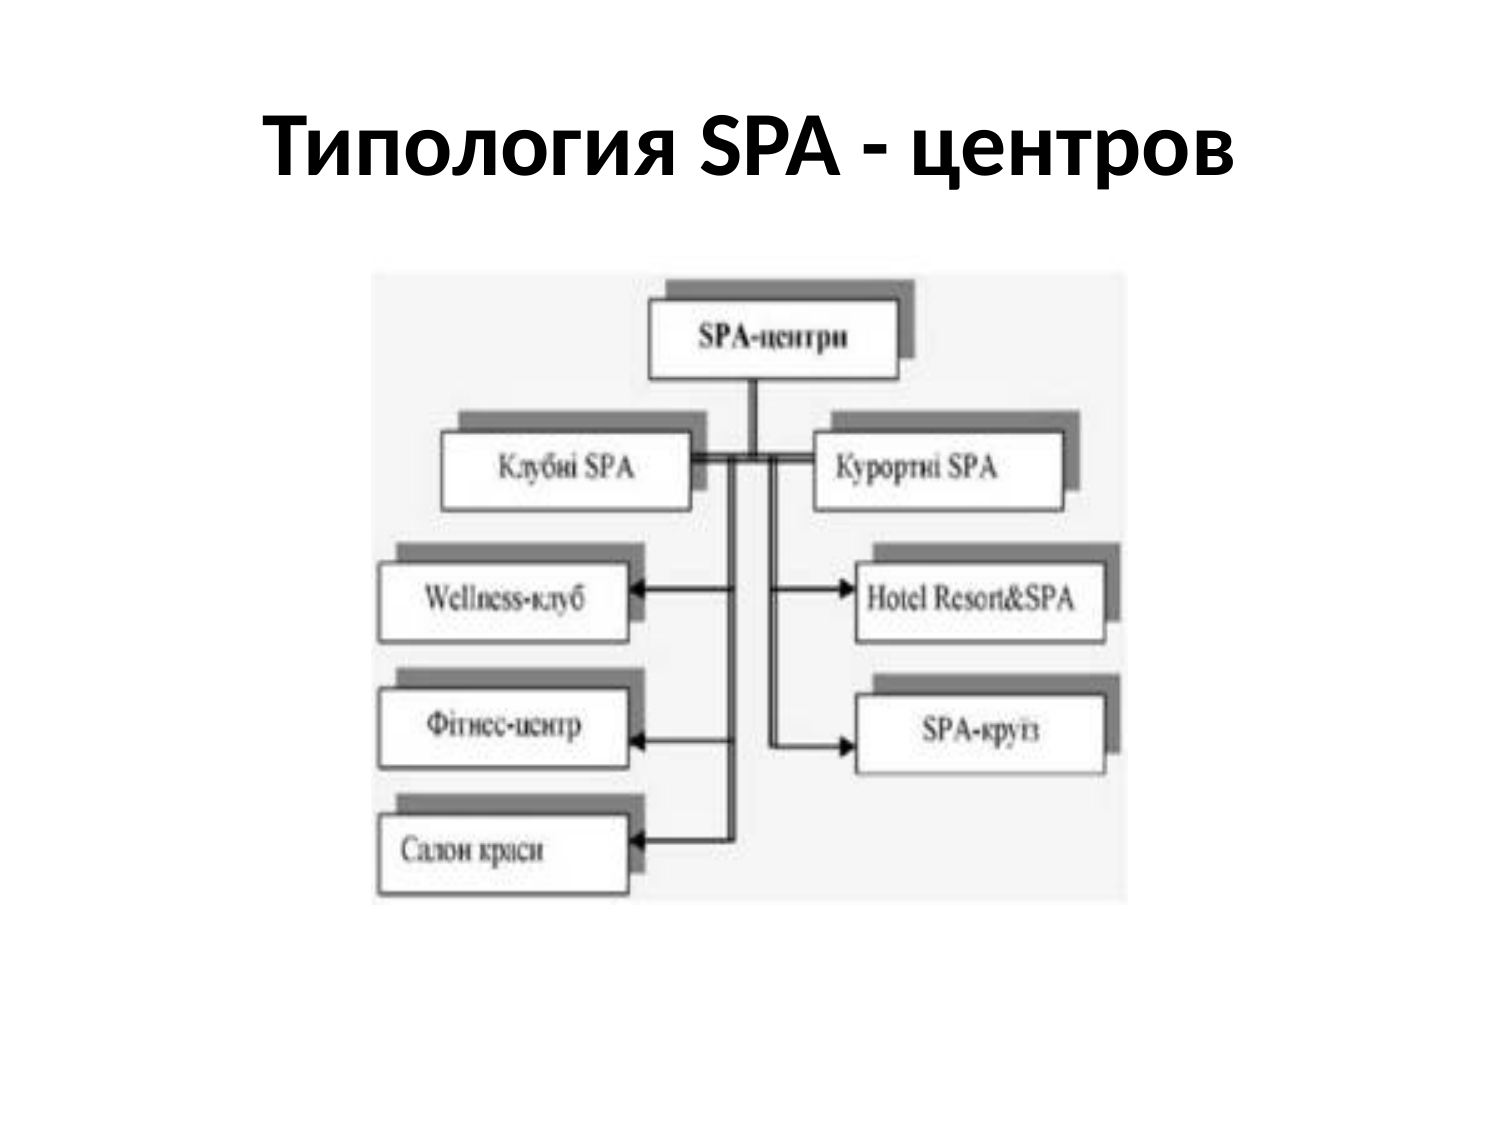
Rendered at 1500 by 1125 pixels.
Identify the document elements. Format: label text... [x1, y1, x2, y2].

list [371, 255, 1129, 906]
title Типология SPA - центров [75, 45, 1425, 233]
